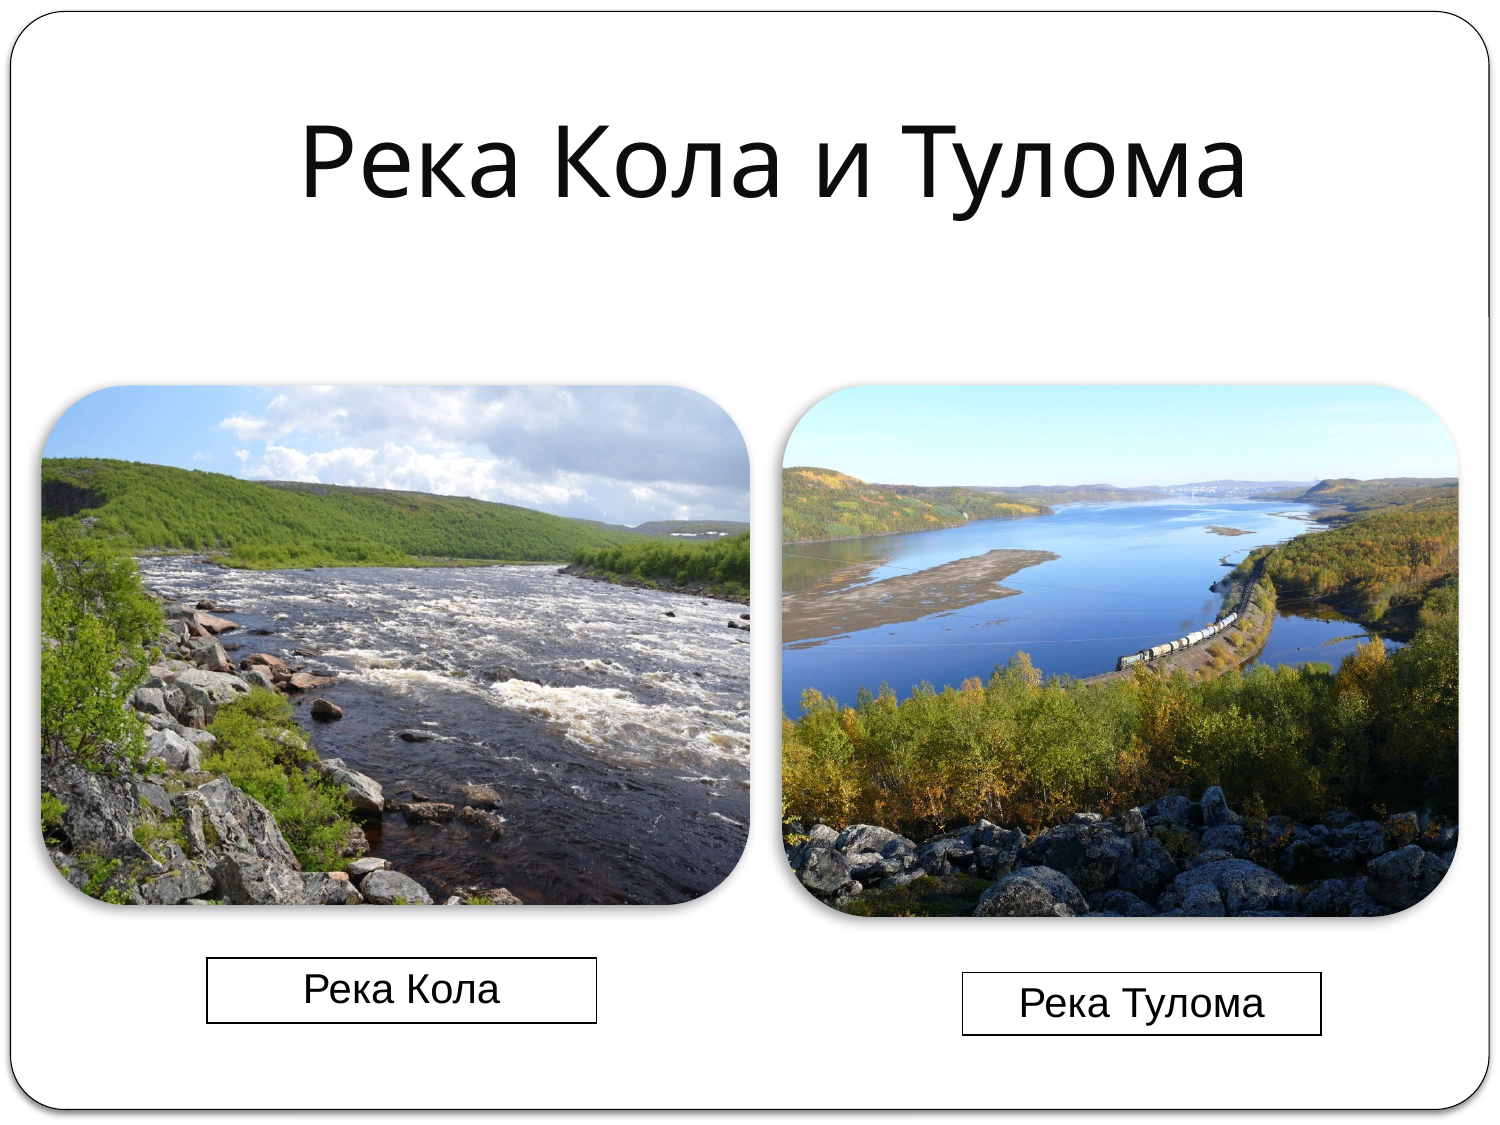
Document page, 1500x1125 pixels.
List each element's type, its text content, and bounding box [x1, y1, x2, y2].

picture [41, 385, 751, 906]
table_header Река Тулома [963, 973, 1320, 1034]
title Река Кола и Тулома [150, 45, 1425, 233]
table_header Река Кола [208, 959, 596, 1022]
picture [781, 385, 1459, 918]
